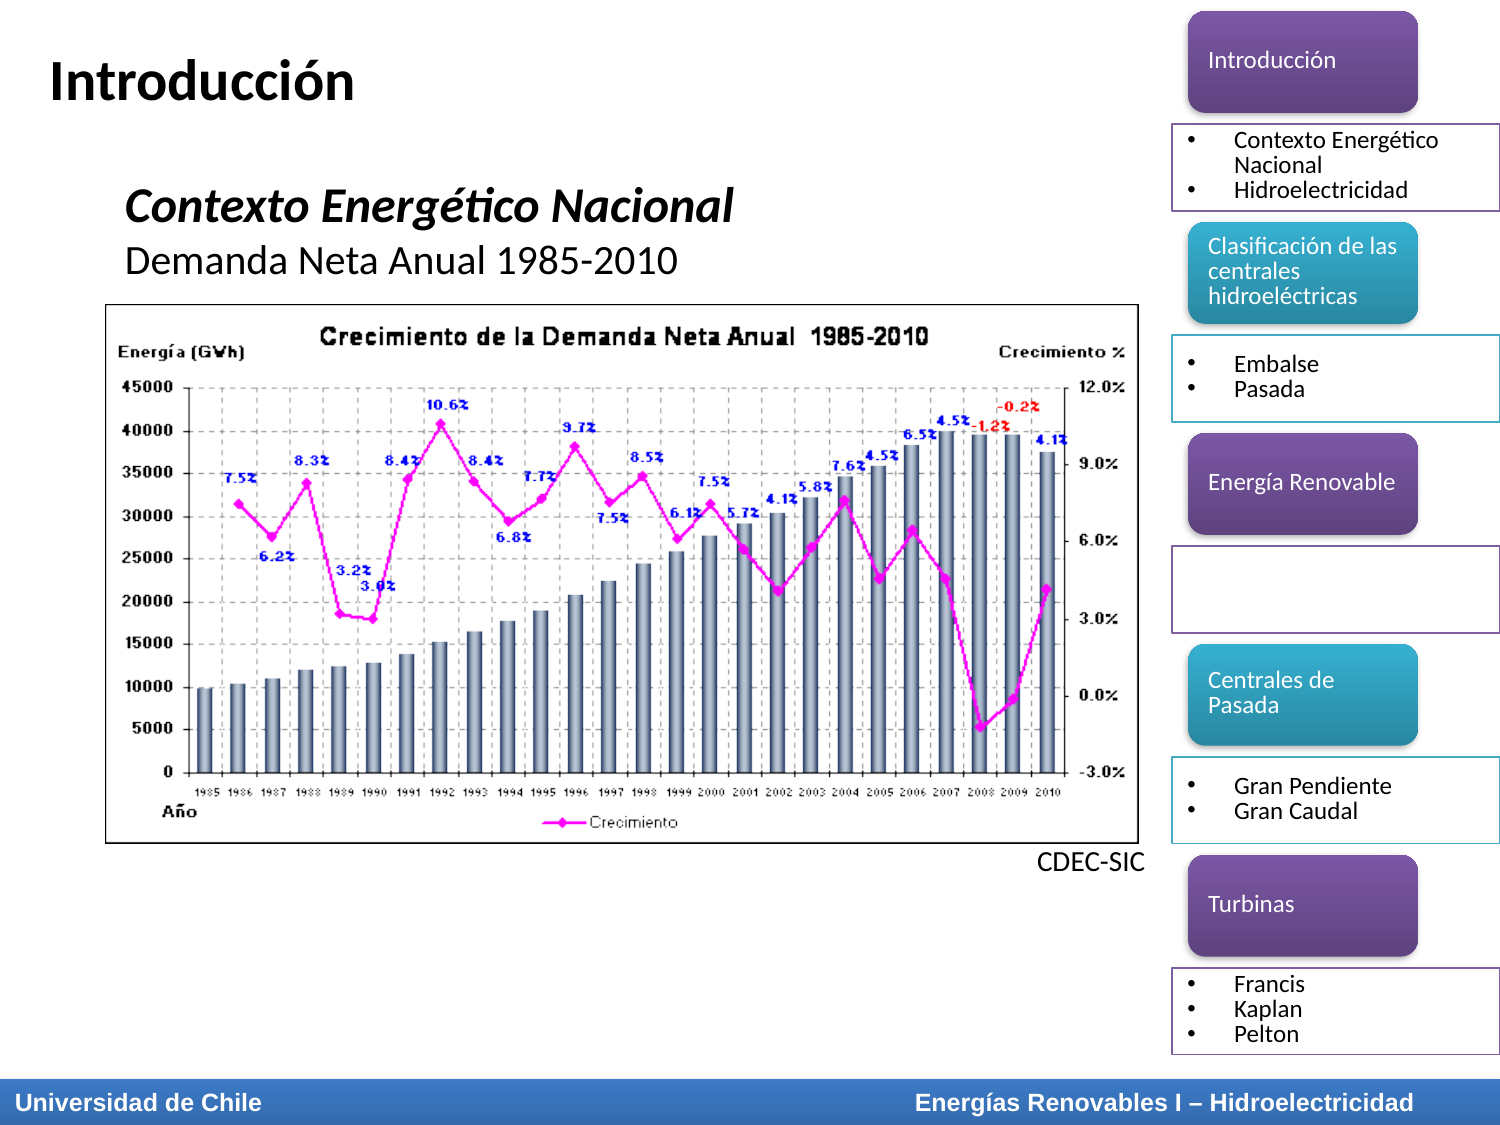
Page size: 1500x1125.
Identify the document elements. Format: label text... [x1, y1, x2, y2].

picture [105, 304, 1139, 844]
text_box Introducción Contexto Energético Nacional Demanda Neta Anual 1985-2010 CDEC-SIC [35, 35, 1161, 1045]
text_box Universidad de Chile Energías Renovables I – Hidroelectricidad [0, 1079, 1500, 1125]
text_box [1171, 0, 1500, 1055]
